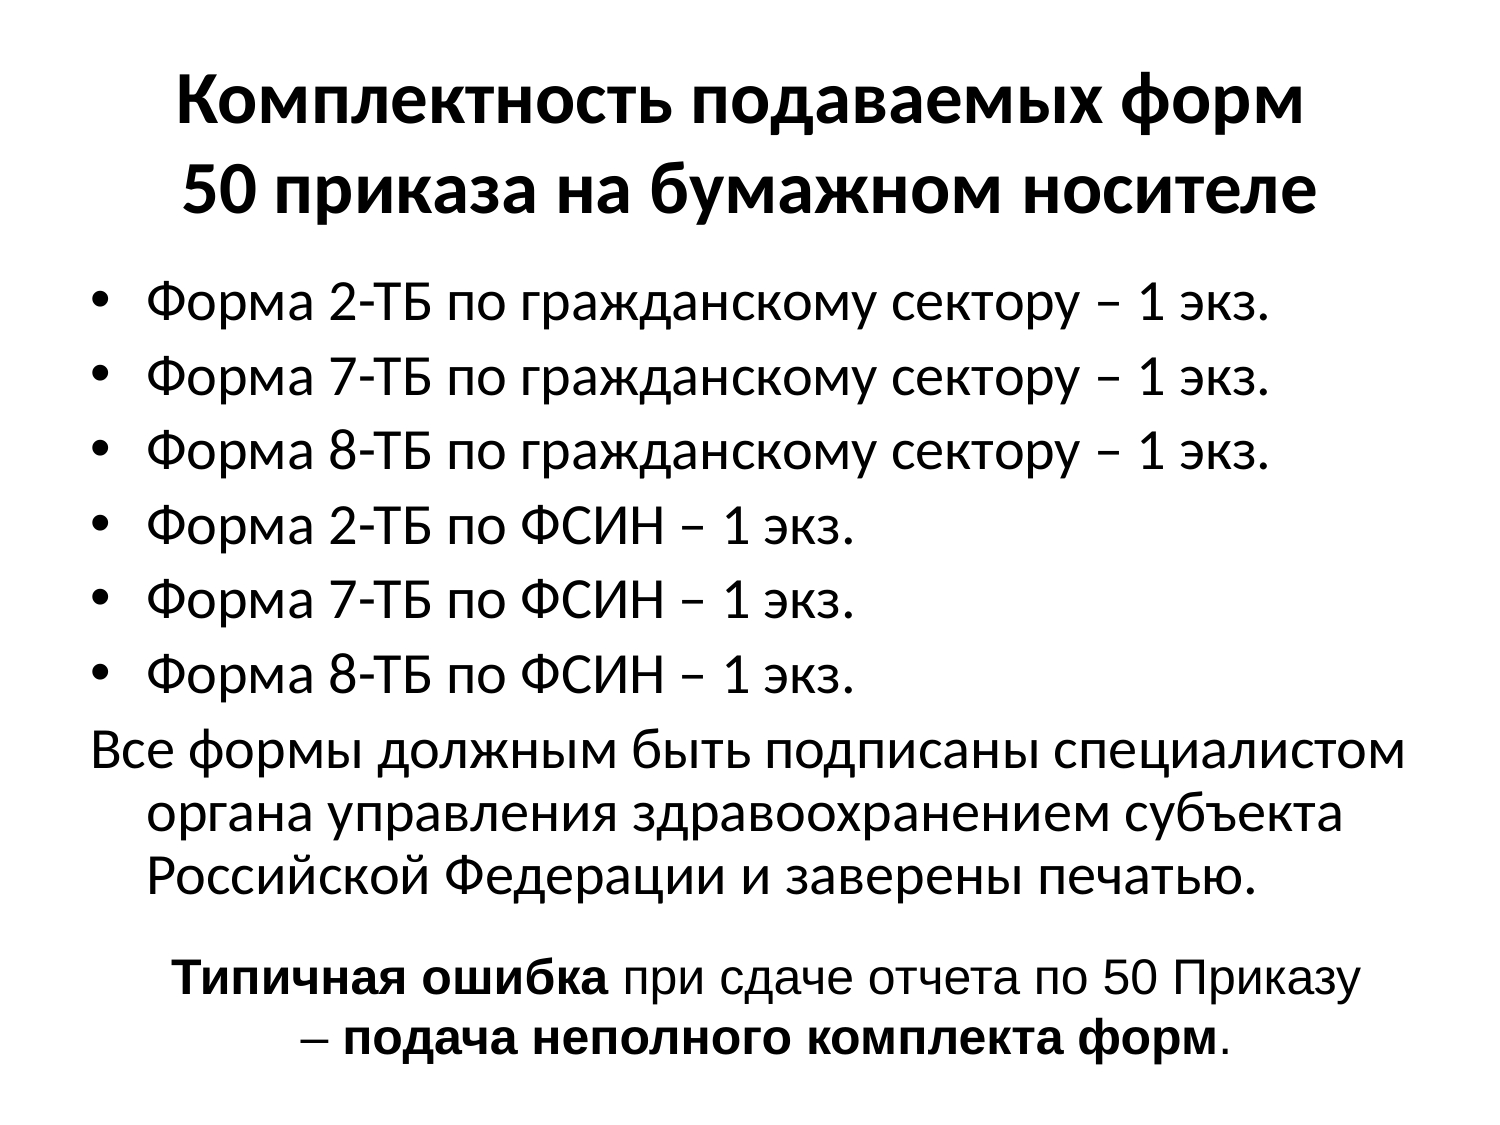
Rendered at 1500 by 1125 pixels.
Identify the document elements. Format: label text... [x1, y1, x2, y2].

text_box Типичная ошибка при сдаче отчета по 50 Приказу – подача неполного комплекта форм. [46, 937, 1500, 1073]
list Форма 2-ТБ по гражданскому сектору – 1 экз. Форма 7-ТБ по гражданскому сектору – 1 экз. Форма 8-ТБ по гражданскому сектору – 1 экз. Форма 2-ТБ по ФСИН – 1 экз. Форма 7-ТБ по ФСИН – 1 экз. Форма 8-ТБ по ФСИН – 1 экз. Все формы должным быть подписаны специалистом органа управления здравоохранением субъекта Российской Федерации и заверены печатью. [74, 262, 1426, 927]
title Комплектность подаваемых форм 50 приказа на бумажном носителе [74, 44, 1426, 233]
